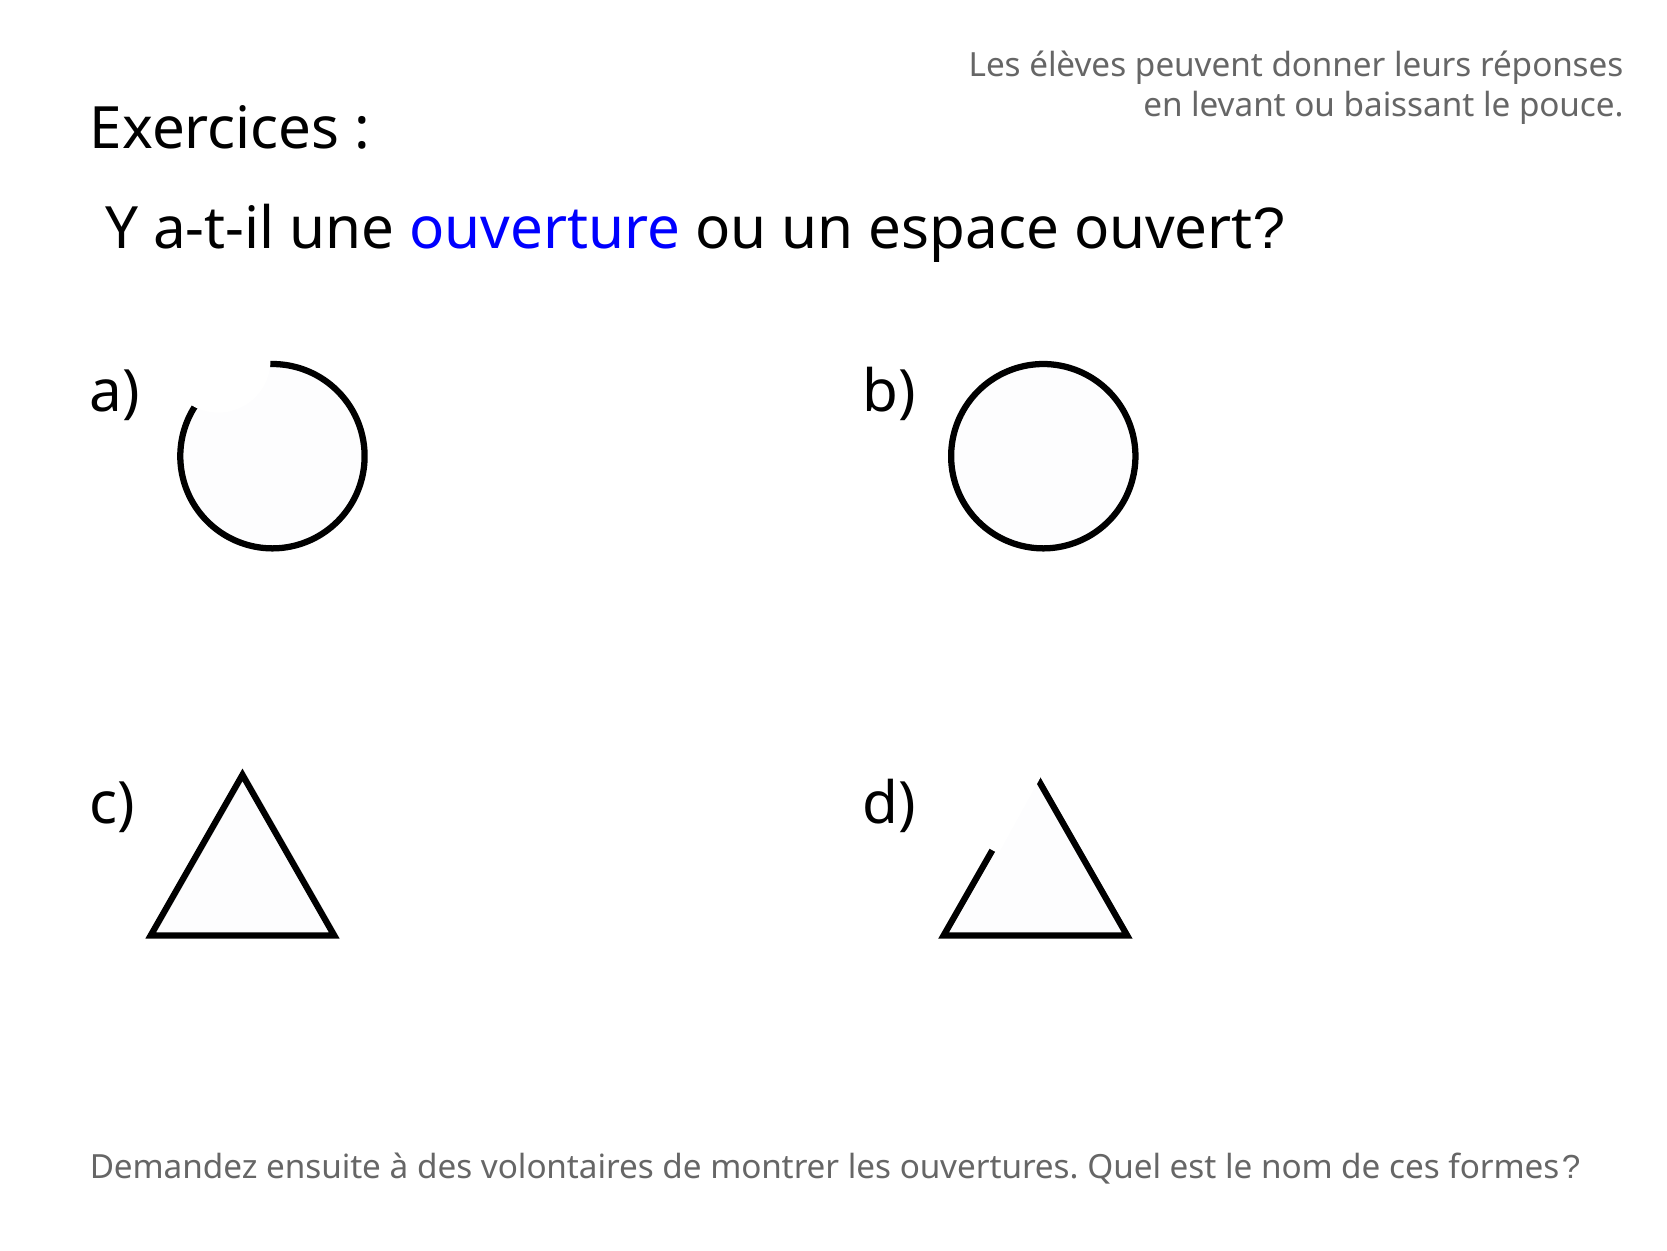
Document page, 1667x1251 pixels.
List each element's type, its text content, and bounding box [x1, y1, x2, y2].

text_box Les élèves peuvent donner leurs réponses en levant ou baissant le pouce. [928, 35, 1640, 130]
text_box Exercices : Y a-t-il une ouverture ou un espace ouvert? [74, 72, 1667, 268]
text_box Demandez ensuite à des volontaires de montrer les ouvertures. Quel est le nom de ces formes? [74, 1137, 1659, 1193]
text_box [74, 311, 365, 549]
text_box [74, 758, 335, 936]
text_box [847, 758, 1128, 936]
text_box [847, 345, 1136, 549]
